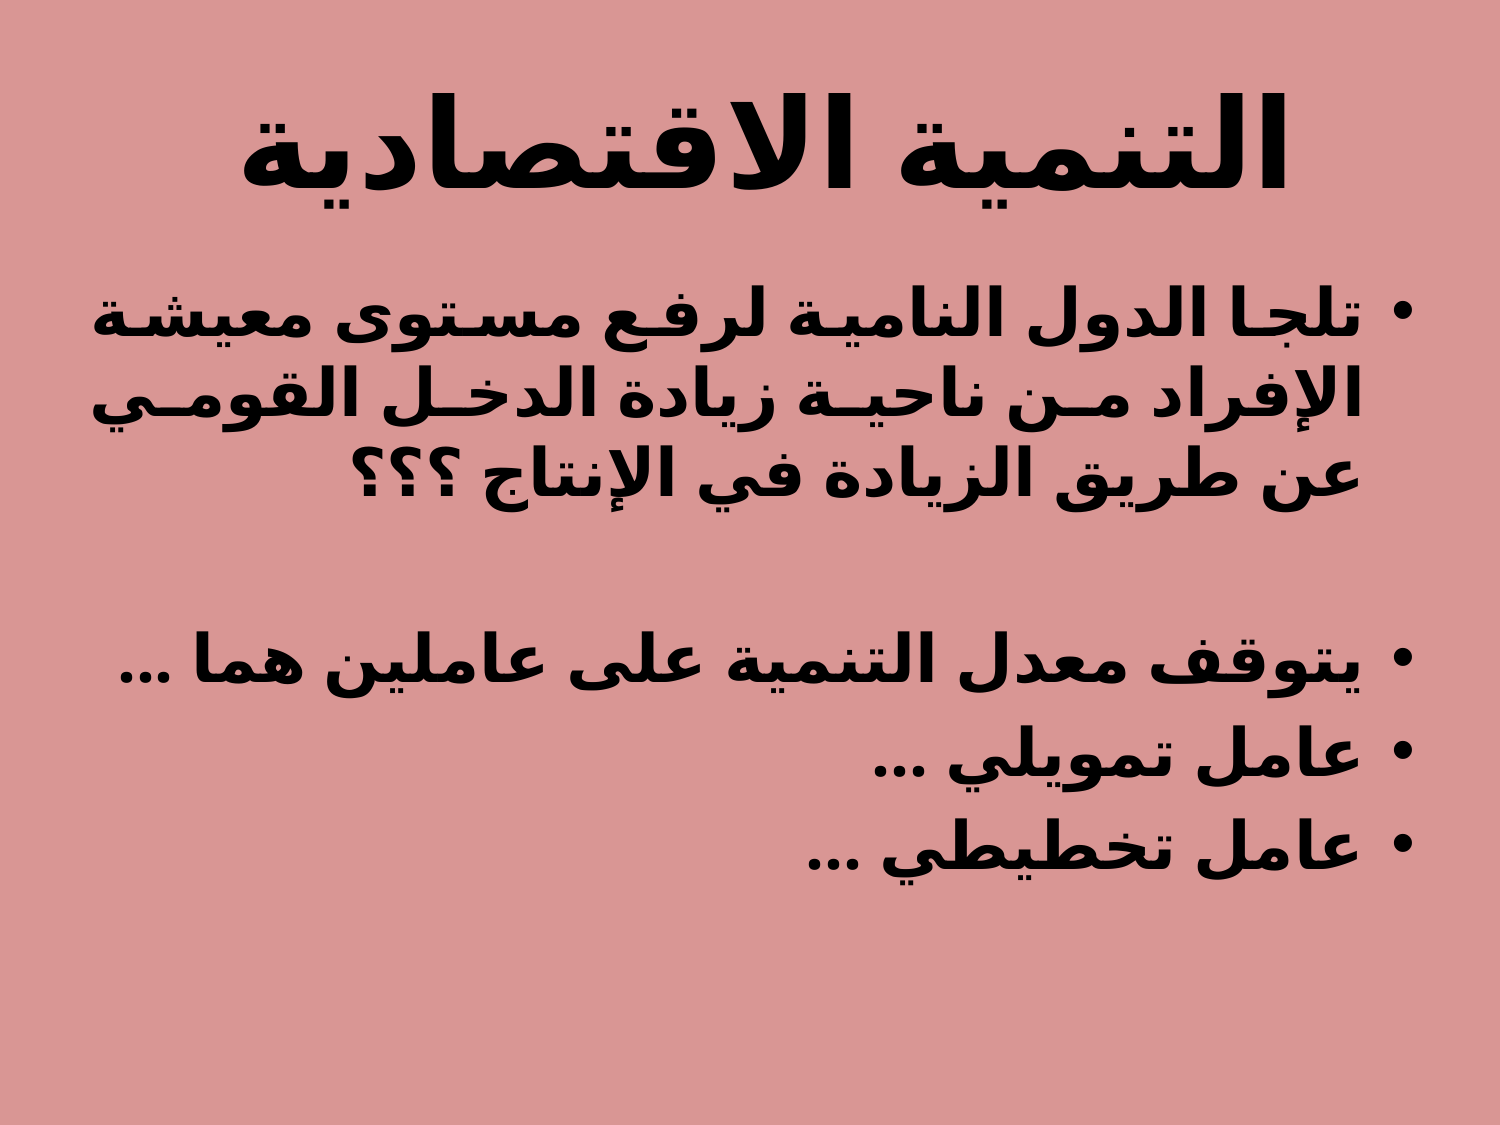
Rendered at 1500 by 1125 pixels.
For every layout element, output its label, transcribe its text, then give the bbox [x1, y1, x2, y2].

title التنمية الاقتصادية [75, 45, 1425, 233]
list تلجا الدول النامية لرفع مستوى معيشة الإفراد من ناحية زيادة الدخل القومي عن طريق الزيادة في الإنتاج ؟؟؟ يتوقف معدل التنمية على عاملين هما ... عامل تمويلي ... عامل تخطيطي ... [75, 262, 1425, 1005]
